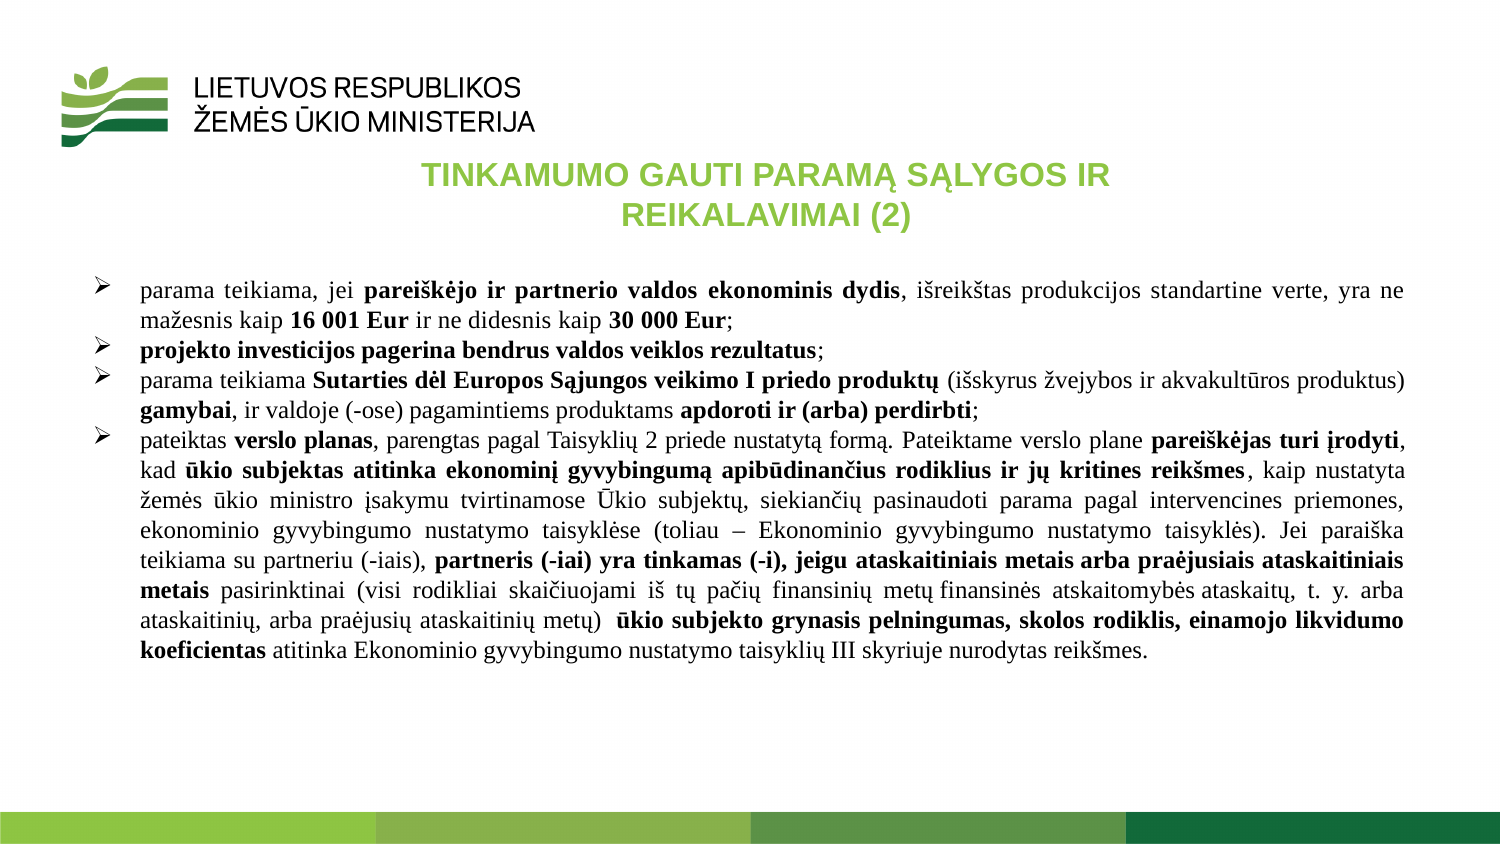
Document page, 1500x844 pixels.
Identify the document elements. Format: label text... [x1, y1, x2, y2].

picture [0, 0, 1500, 844]
text_box parama teikiama, jei pareiškėjo ir partnerio valdos ekonominis dydis, išreikštas produkcijos standartine verte, yra ne mažesnis kaip 16 001 Eur ir ne didesnis kaip 30 000 Eur; projekto investicijos pagerina bendrus valdos veiklos rezultatus; parama teikiama Sutarties dėl Europos Sąjungos veikimo I priedo produktų (išskyrus žvejybos ir akvakultūros produktus) gamybai, ir valdoje (-ose) pagamintiems produktams apdoroti ir (arba) perdirbti; pateiktas verslo planas, parengtas pagal Taisyklių 2 priede nustatytą formą. Pateiktame verslo plane pareiškėjas turi įrodyti, kad ūkio subjektas atitinka ekonominį gyvybingumą apibūdinančius rodiklius ir jų kritines reikšmes, kaip nustatyta žemės ūkio ministro įsakymu tvirtinamose Ūkio subjektų, siekiančių pasinaudoti parama pagal intervencines priemones, ekonominio gyvybingumo nustatymo taisyklėse (toliau – Ekonominio gyvybingumo nustatymo taisyklės). Jei paraiška teikiama su partneriu (-iais), partneris (-iai) yra tinkamas (-i), jeigu ataskaitiniais metais arba praėjusiais ataskaitiniais metais pasirinktinai (visi rodikliai skaičiuojami iš tų pačių finansinių metų finansinės atskaitomybės ataskaitų, t. y. arba ataskaitinių, arba praėjusių ataskaitinių metų) ūkio subjekto grynasis pelningumas, skolos rodiklis, einamojo likvidumo koeficientas atitinka Ekonominio gyvybingumo nustatymo taisyklių III skyriuje nurodytas reikšmes. [78, 266, 1421, 699]
text_box TINKAMUMO GAUTI PARAMĄ SĄLYGOS IR REIKALAVIMAI (2) [403, 145, 1130, 241]
